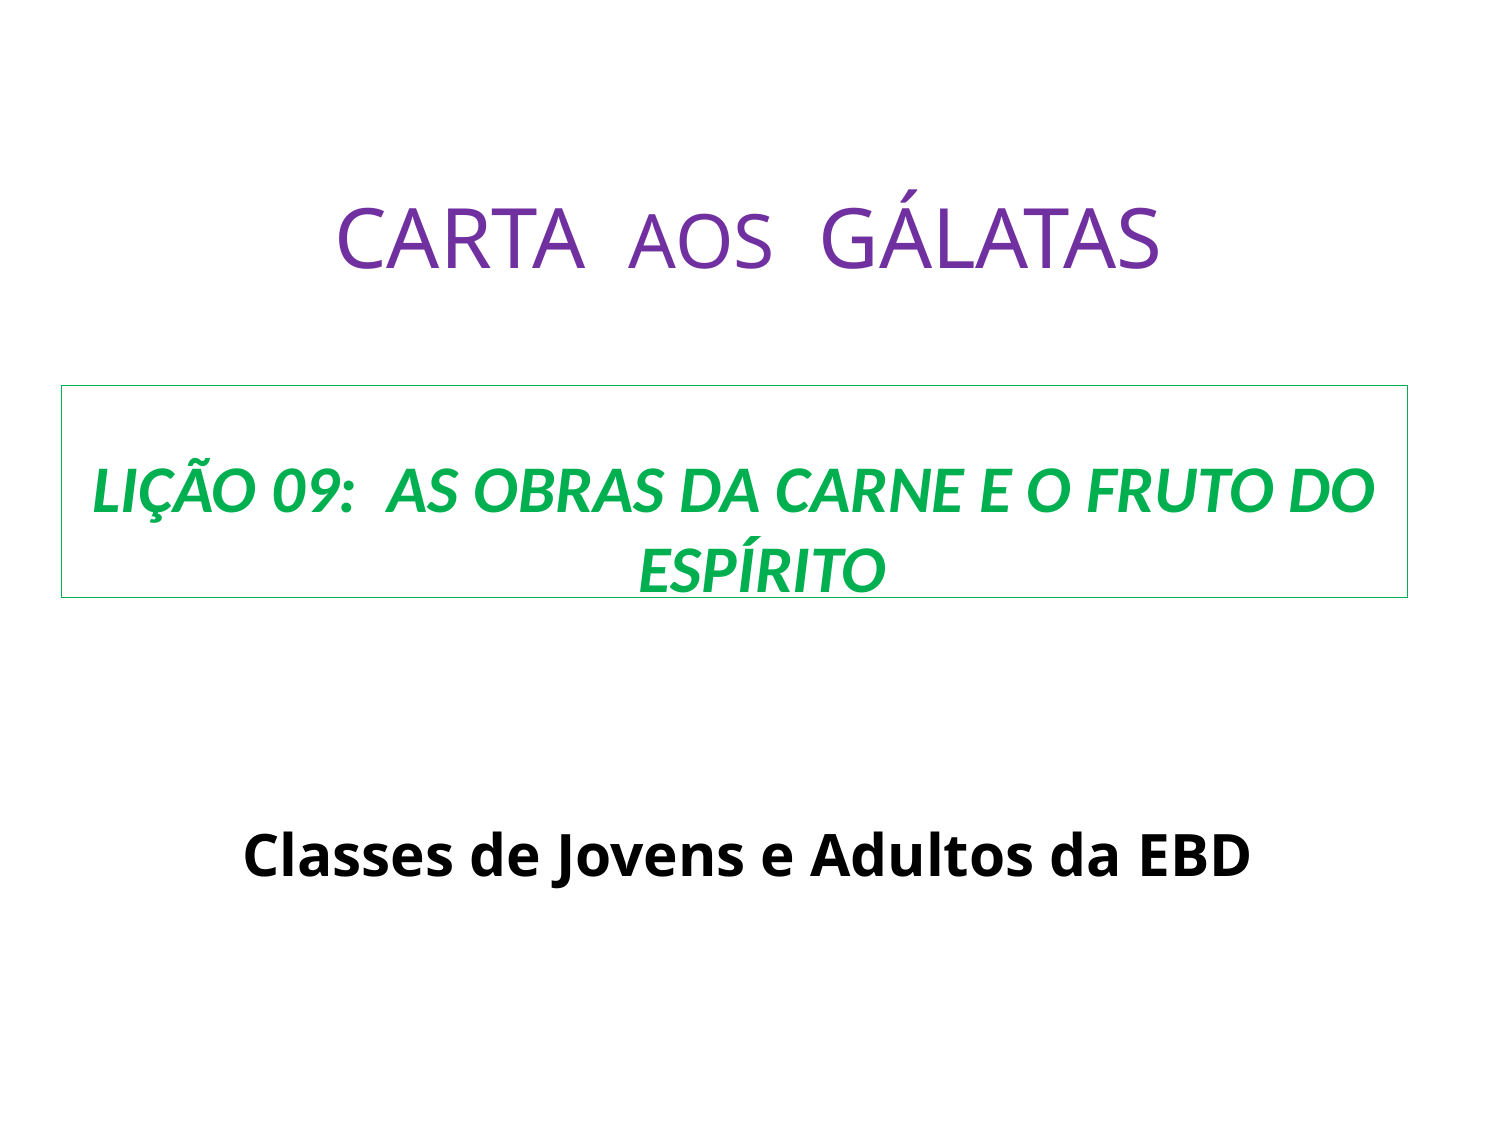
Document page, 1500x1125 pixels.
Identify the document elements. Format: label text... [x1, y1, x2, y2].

text_box Classes de Jovens e Adultos da EBD [112, 810, 1384, 937]
subtitle LIÇÃO 09: AS OBRAS DA CARNE E O FRUTO DO ESPÍRITO [61, 385, 1408, 598]
text_box CARTA AOS GÁLATAS [87, 177, 1411, 293]
